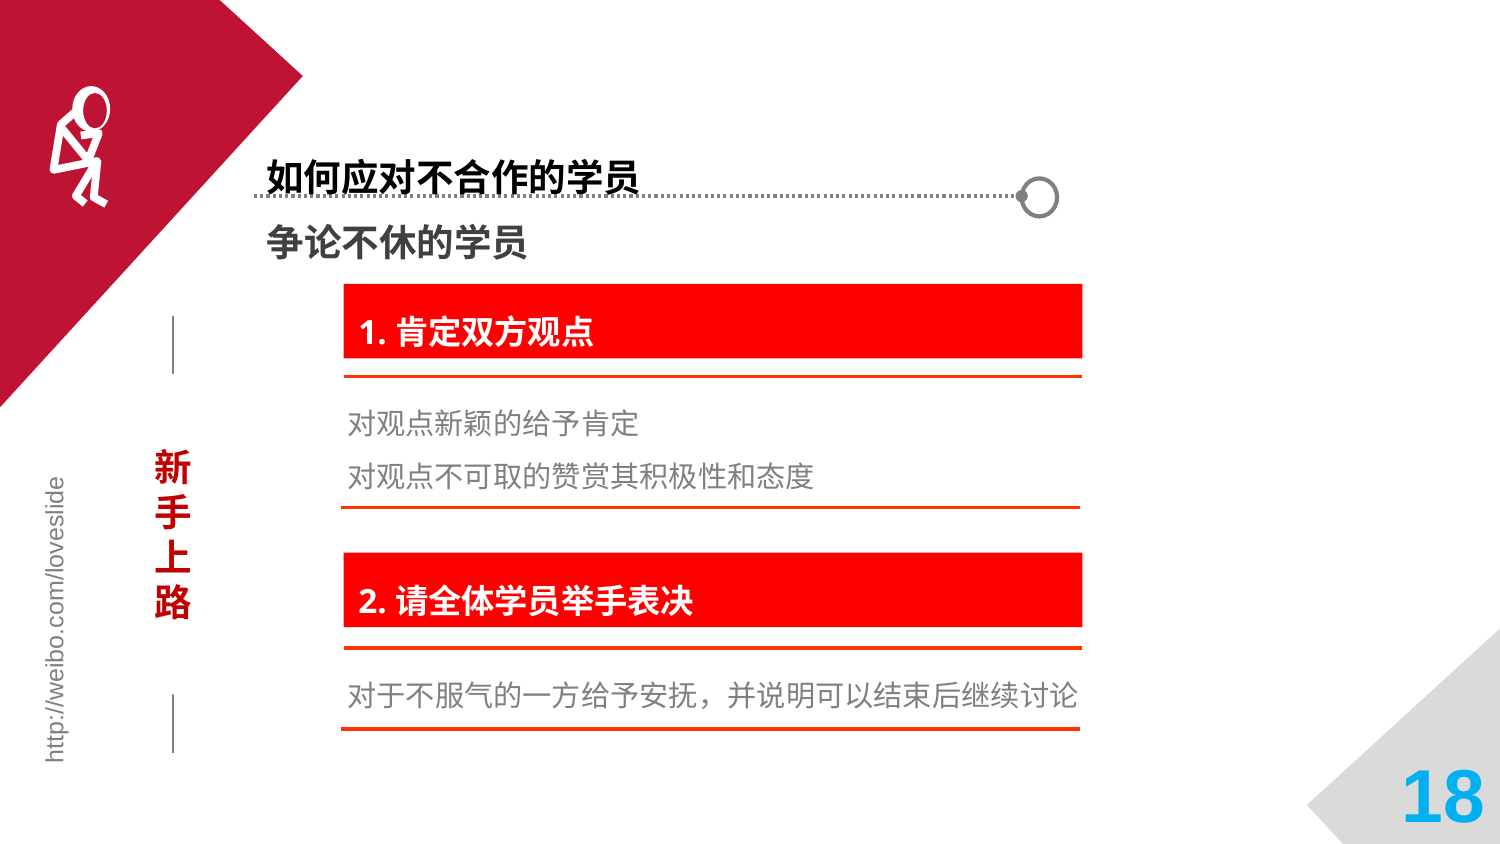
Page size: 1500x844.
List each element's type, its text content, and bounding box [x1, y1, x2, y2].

text_box 对观点新颖的给予肯定 对观点不可取的赞赏其积极性和态度 [332, 380, 1083, 501]
text_box 新手上路 [135, 373, 168, 695]
text_box 1.肯定双方观点 [343, 283, 1083, 359]
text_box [53, 85, 111, 205]
text_box 对于不服气的一方给予安抚，并说明可以结束后继续讨论 [332, 652, 1105, 720]
text_box http://weibo.com/loveslide [30, 461, 76, 779]
text_box [1306, 628, 1500, 844]
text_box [253, 178, 1058, 217]
text_box 新手上路 [177, 373, 211, 695]
text_box 18 [1376, 764, 1500, 822]
text_box 争论不休的学员 [251, 222, 643, 272]
text_box [0, 0, 303, 408]
text_box 如何应对不合作的学员 [251, 124, 683, 178]
text_box 2.请全体学员举手表决 [343, 552, 1083, 628]
